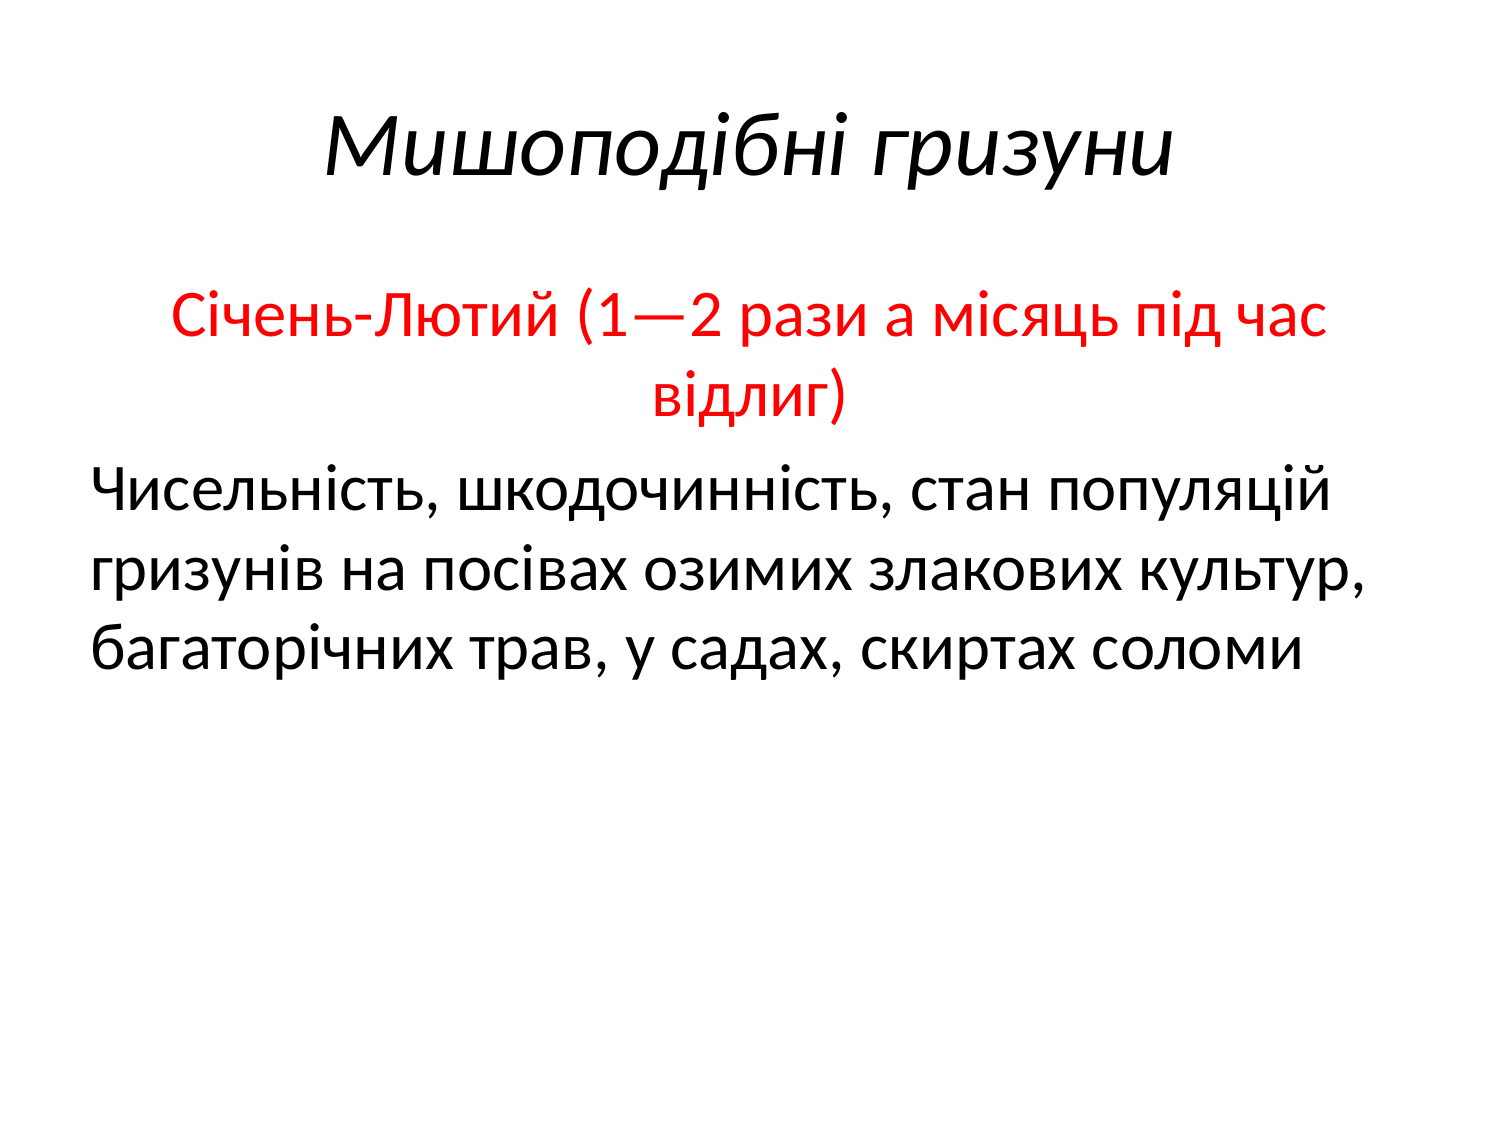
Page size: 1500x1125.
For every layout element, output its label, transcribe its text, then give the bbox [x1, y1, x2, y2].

title Мишоподібні гризуни [75, 45, 1425, 233]
list Січень-Лютий (1—2 рази а місяць під час відлиг) Чисельність, шкодочинність, стан популяцій гризунів на посівах озимих злакових культур, багаторічних трав, у садах, скиртах соломи [75, 262, 1425, 1005]
